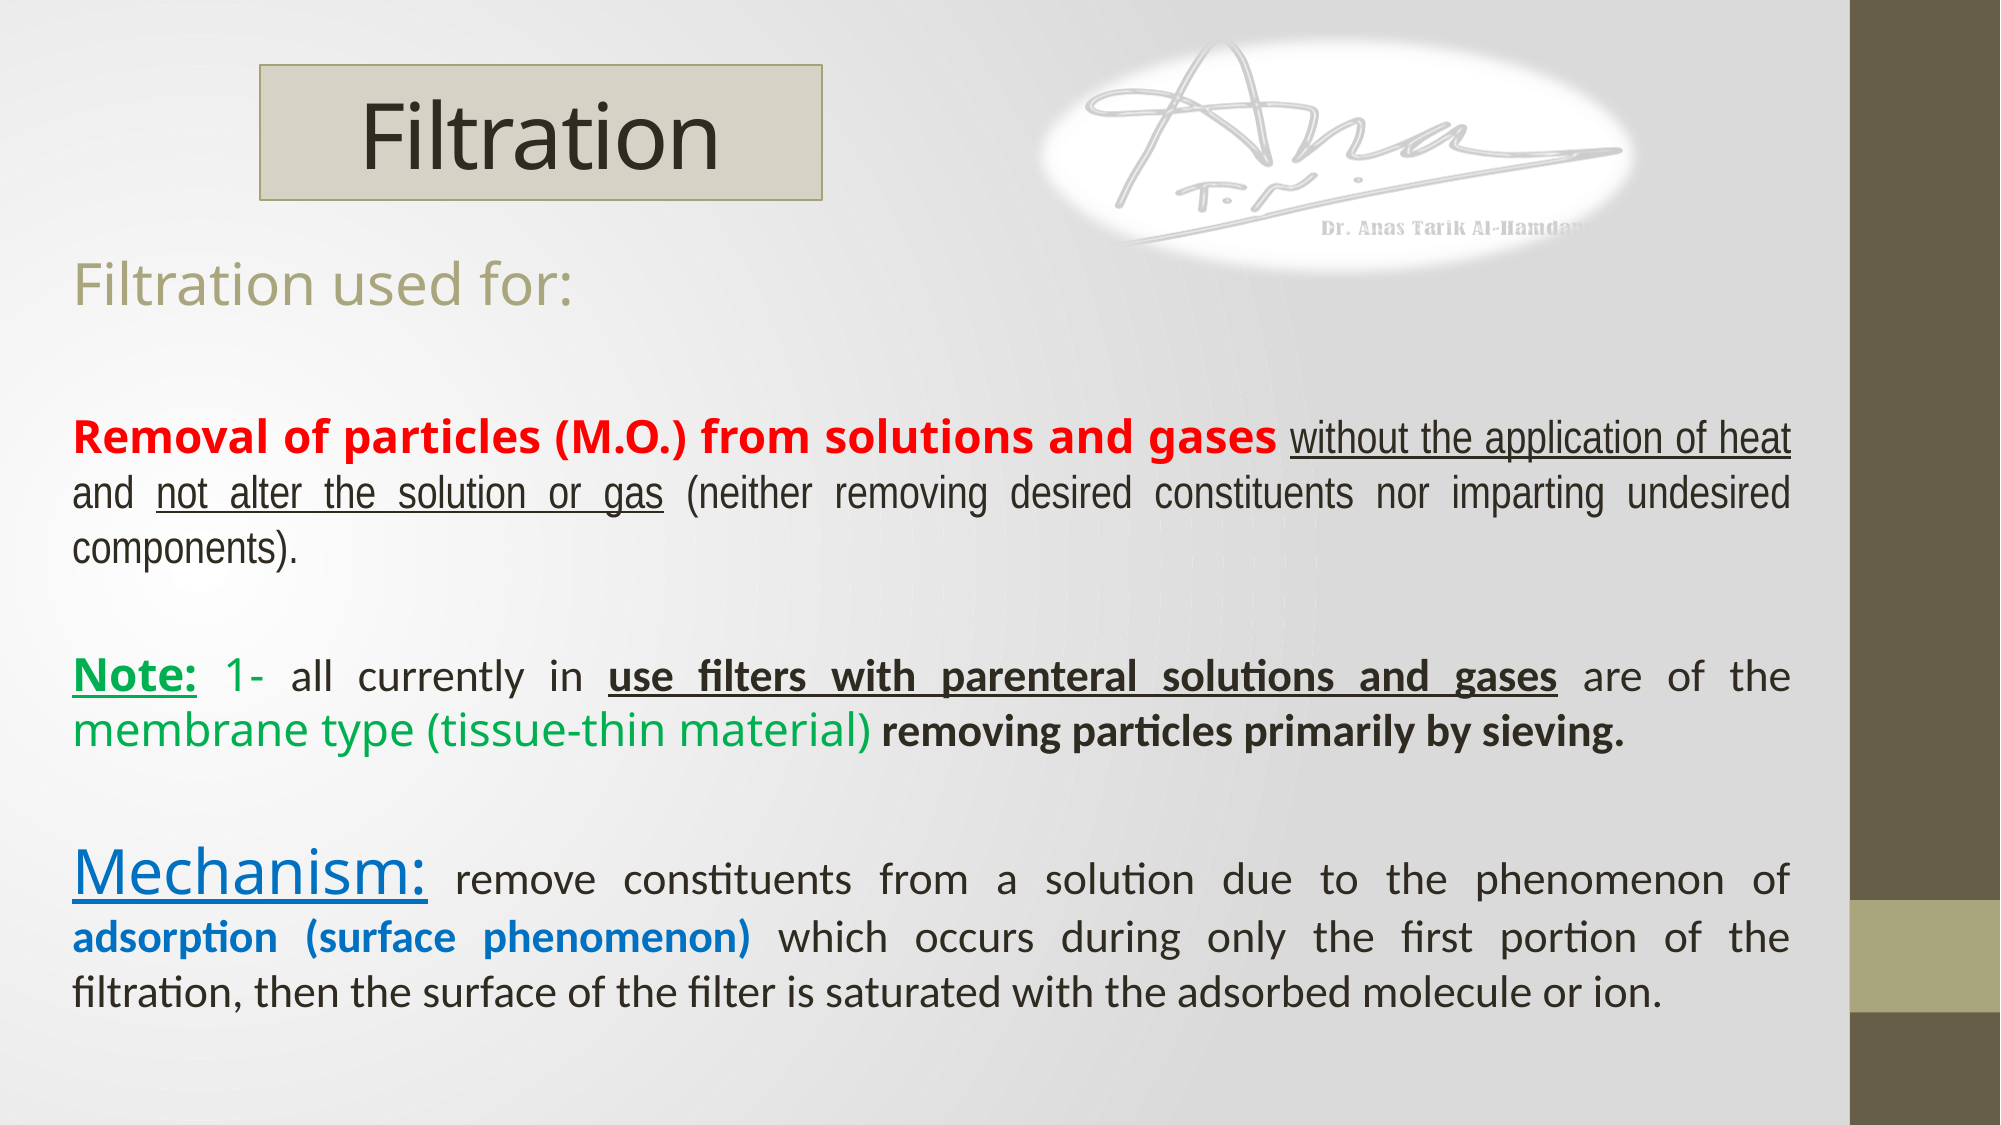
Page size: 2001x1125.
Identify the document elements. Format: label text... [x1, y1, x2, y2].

title Filtration [259, 64, 823, 201]
list Filtration used for: Removal of particles (M.O.) from solutions and gases without the application of heat and not alter the solution or gas (neither removing desired constituents nor imparting undesired components). Note: 1- all currently in use filters with parenteral solutions and gases are of the membrane type (tissue-thin material) removing particles primarily by sieving. Mechanism: remove constituents from a solution due to the phenomenon of adsorption (surface phenomenon) which occurs during only the first portion of the filtration, then the surface of the filter is saturated with the adsorbed molecule or ion. [57, 239, 1807, 1100]
picture [1024, 24, 1651, 289]
